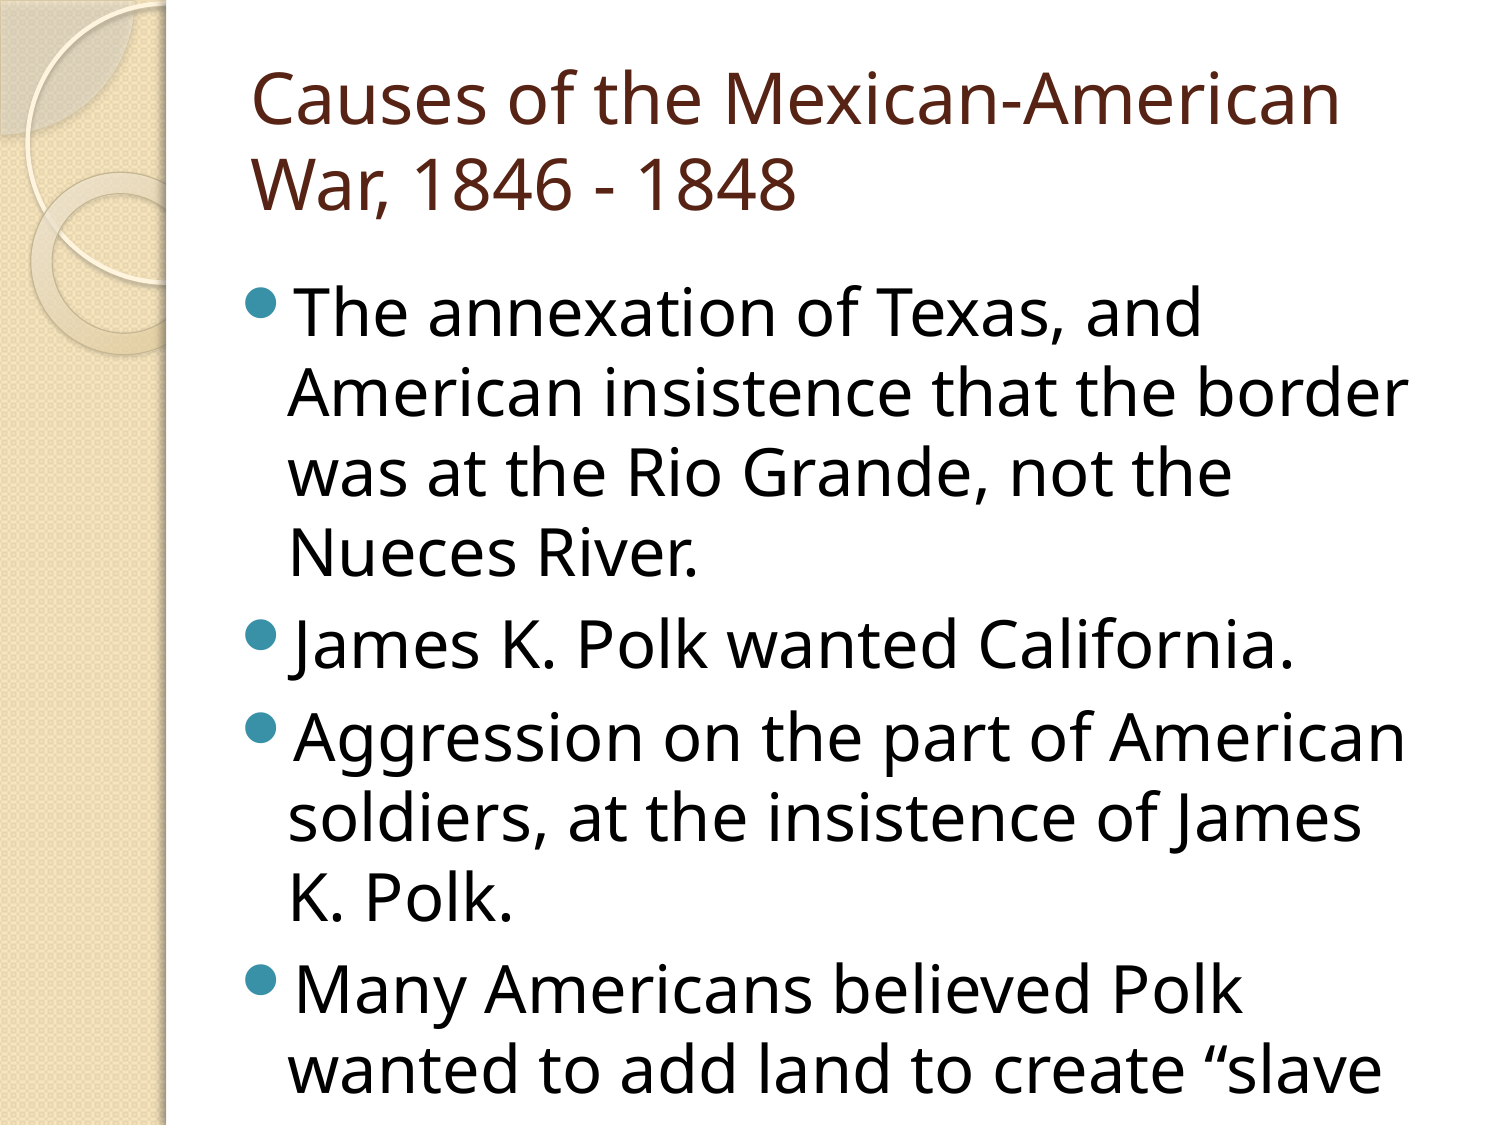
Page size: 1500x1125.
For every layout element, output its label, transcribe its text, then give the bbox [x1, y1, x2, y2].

title Causes of the Mexican-American War, 1846 - 1848 [235, 45, 1466, 233]
list The annexation of Texas, and American insistence that the border was at the Rio Grande, not the Nueces River. James K. Polk wanted California. Aggression on the part of American soldiers, at the insistence of James K. Polk. Many Americans believed Polk wanted to add land to create “slave states.” [212, 262, 1443, 1050]
